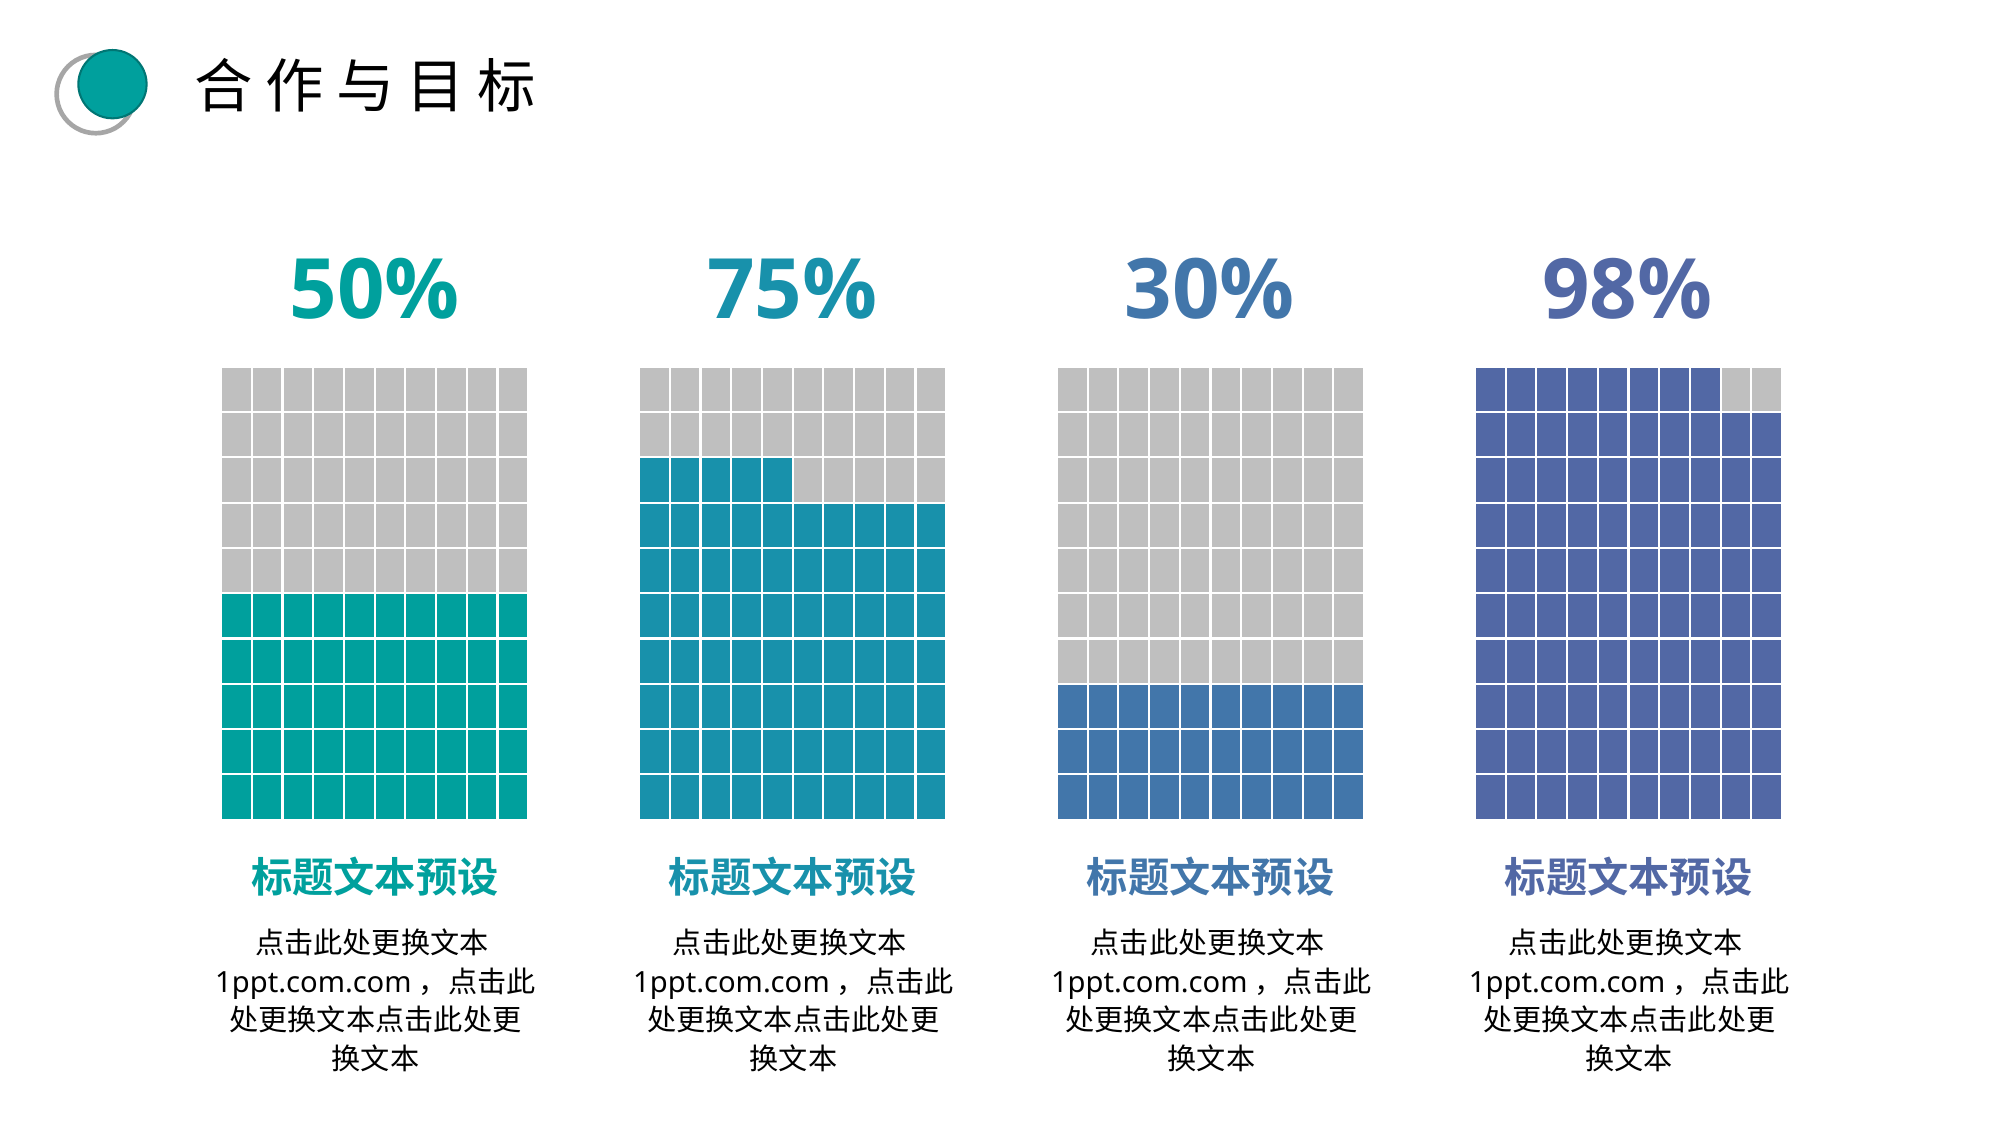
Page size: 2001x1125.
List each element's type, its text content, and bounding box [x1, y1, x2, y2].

text_box 合作与目标 [179, 41, 604, 126]
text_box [56, 49, 147, 134]
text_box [193, 228, 1810, 1055]
